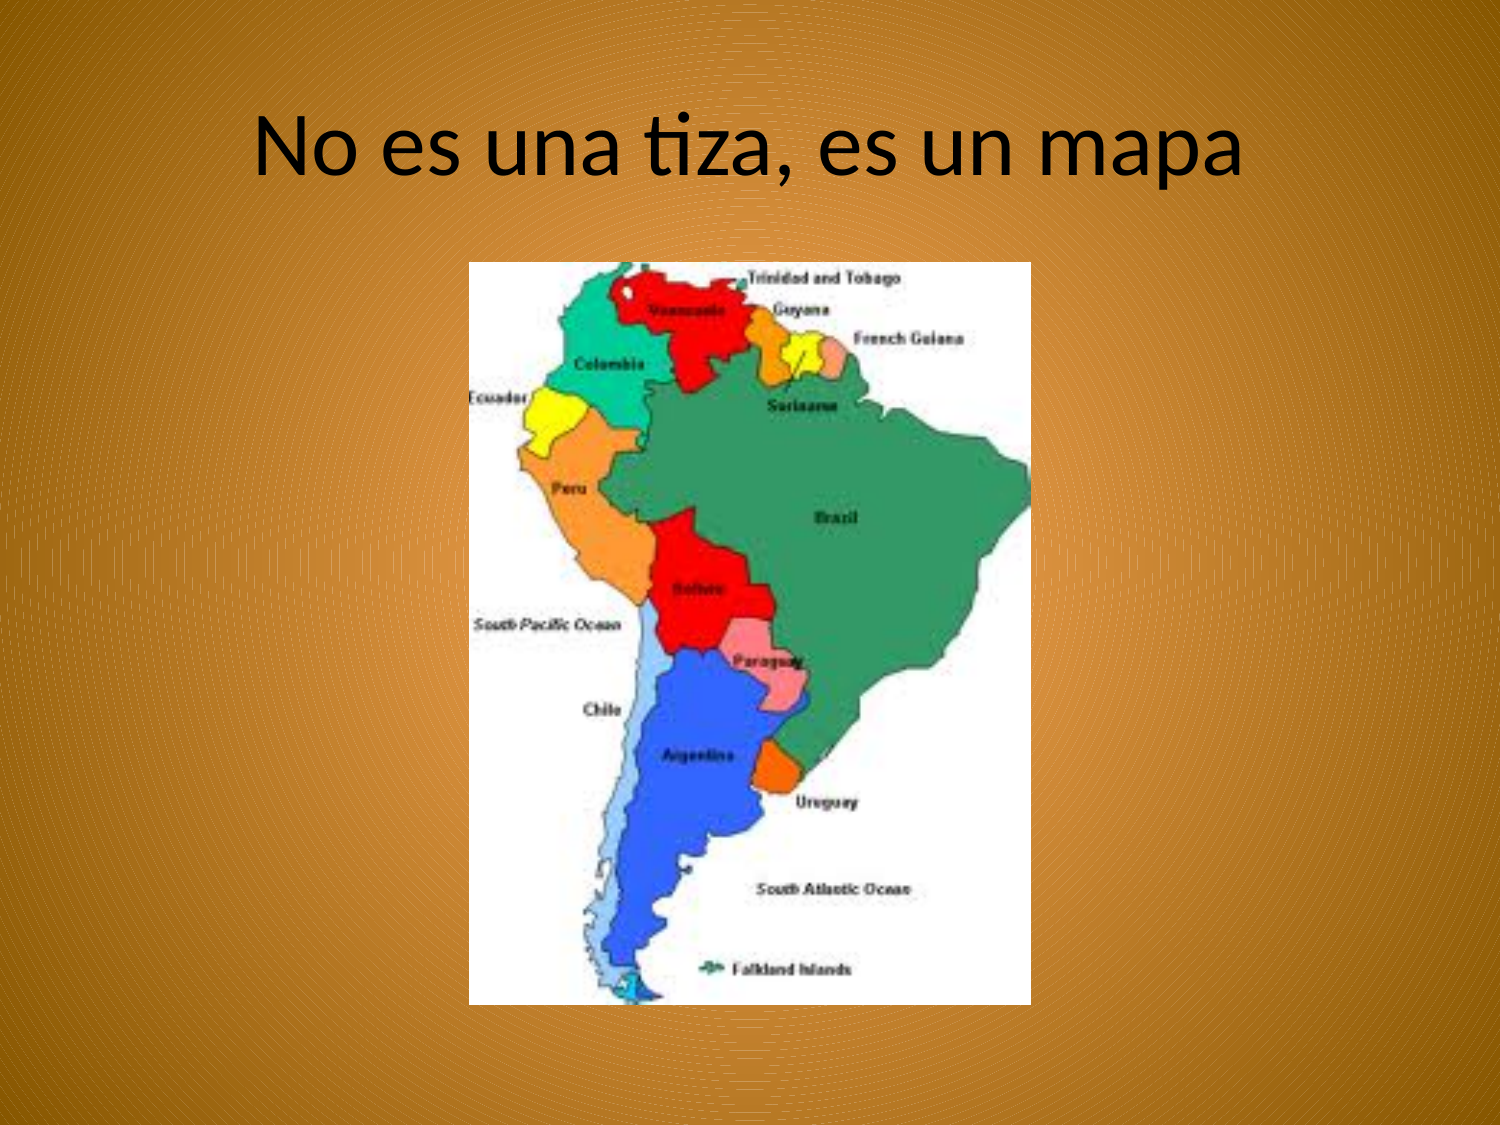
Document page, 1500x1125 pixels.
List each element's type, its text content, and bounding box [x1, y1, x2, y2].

title No es una tiza, es un mapa [75, 45, 1425, 233]
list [74, 262, 1426, 1006]
